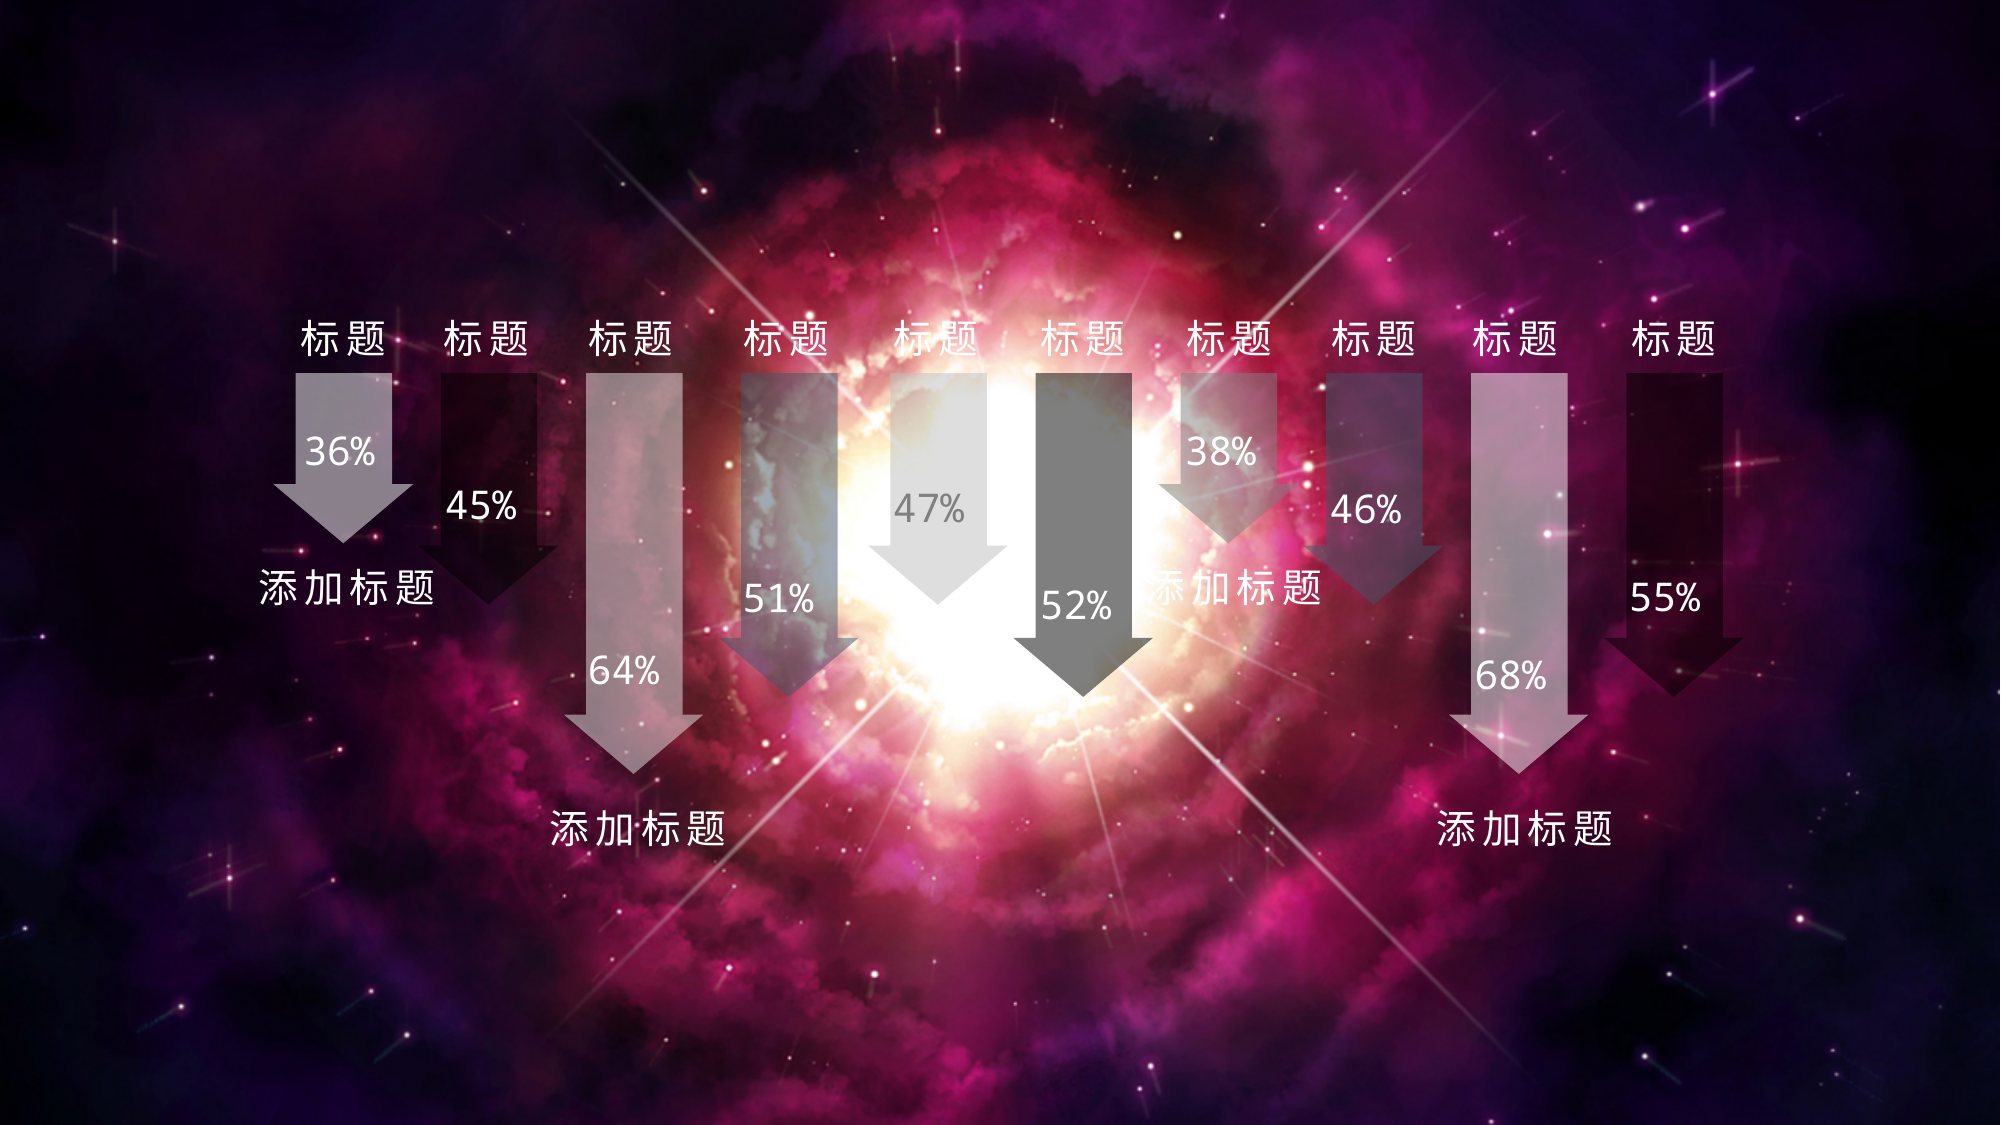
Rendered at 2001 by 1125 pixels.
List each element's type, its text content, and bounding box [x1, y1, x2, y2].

text_box [868, 373, 1008, 605]
text_box 标题 [878, 306, 994, 369]
text_box 38% [1169, 418, 1271, 481]
text_box 55% [1614, 564, 1716, 628]
text_box 添加标题 [1421, 796, 1629, 859]
text_box 标题 [1025, 306, 1141, 369]
text_box 标题 [1616, 306, 1732, 369]
text_box 52% [1024, 572, 1126, 635]
text_box 51% [727, 565, 829, 628]
text_box 标题 [285, 306, 401, 369]
text_box 标题 [1316, 306, 1432, 369]
text_box 47% [878, 475, 980, 538]
text_box 45% [430, 472, 532, 535]
text_box [273, 373, 414, 544]
text_box [418, 373, 559, 605]
text_box 标题 [1458, 306, 1574, 369]
text_box [1604, 373, 1744, 697]
text_box 标题 [728, 306, 844, 369]
text_box [1303, 373, 1444, 605]
text_box 标题 [428, 306, 544, 369]
text_box 标题 [573, 306, 689, 369]
text_box 添加标题 [534, 796, 742, 859]
text_box 68% [1459, 642, 1561, 706]
text_box [1448, 373, 1589, 774]
text_box 添加标题 [243, 555, 451, 619]
text_box [718, 373, 859, 697]
text_box 36% [288, 418, 390, 481]
text_box [1013, 373, 1154, 697]
text_box 64% [573, 637, 675, 700]
text_box 标题 [1171, 306, 1287, 369]
picture [0, 0, 2000, 1125]
text_box [563, 373, 704, 774]
text_box 46% [1314, 476, 1416, 539]
text_box [1158, 373, 1299, 544]
text_box 添加标题 [1130, 555, 1338, 619]
